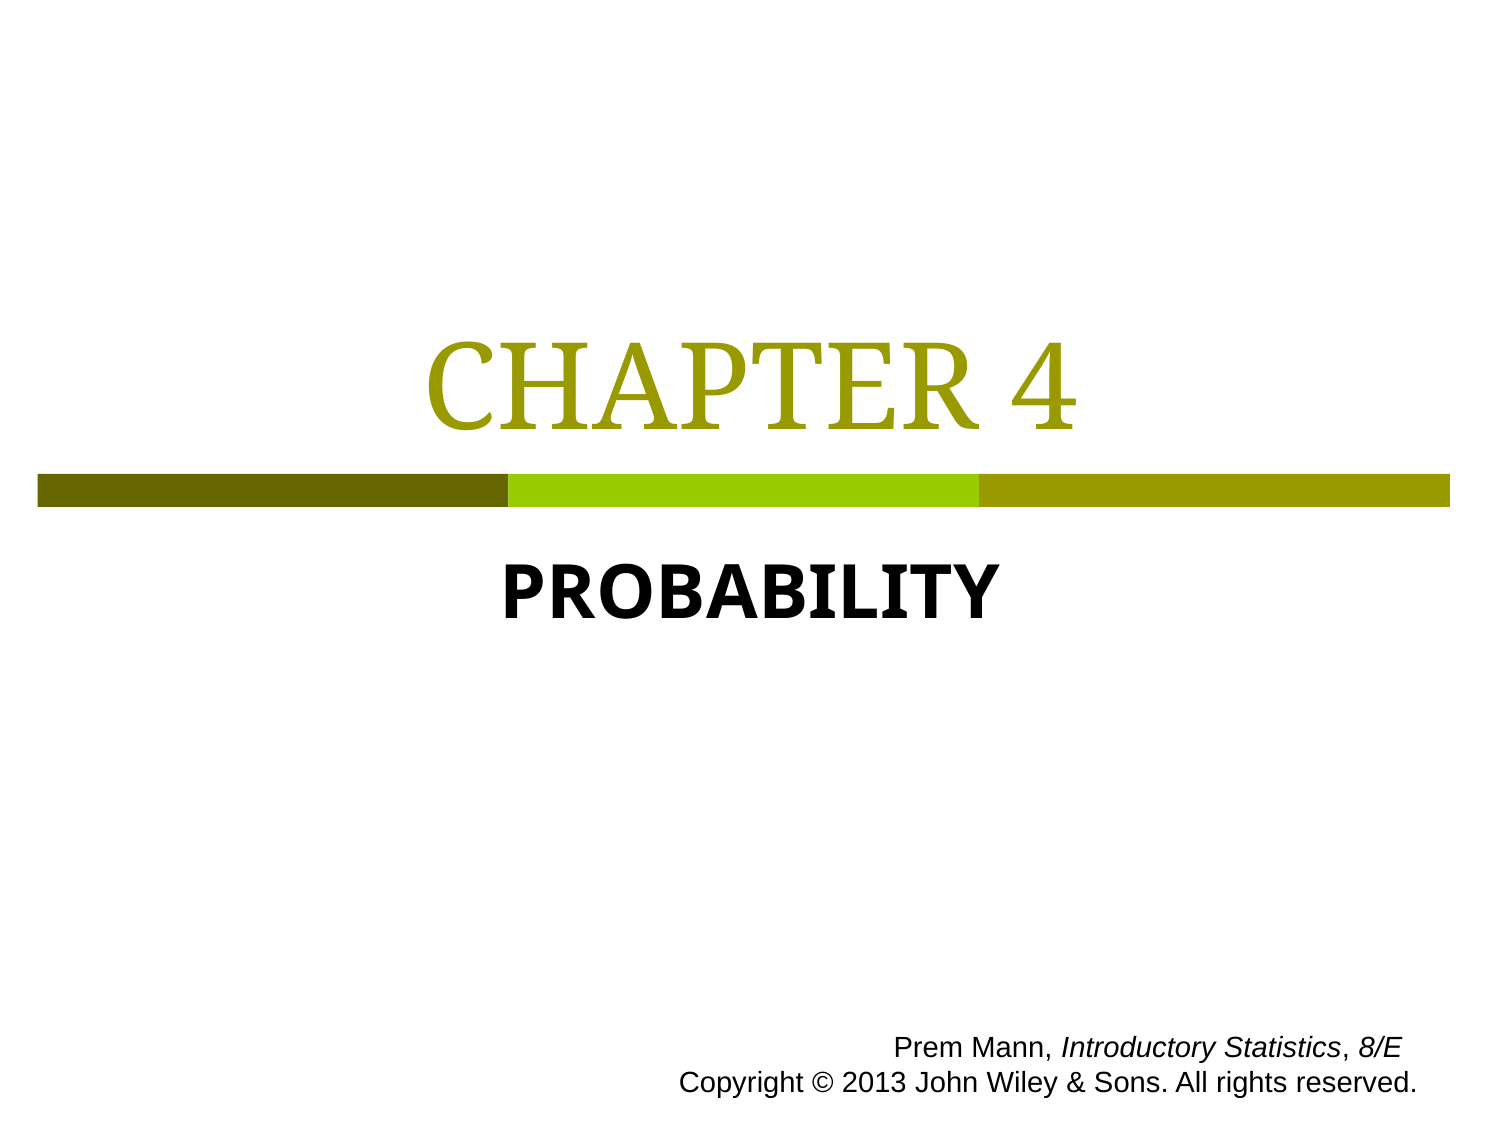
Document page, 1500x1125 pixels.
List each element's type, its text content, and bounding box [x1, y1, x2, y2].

subtitle PROBABILITY [225, 536, 1275, 899]
title CHAPTER 4 [112, 112, 1388, 462]
text_box Prem Mann, Introductory Statistics, 8/E Copyright © 2013 John Wiley & Sons. All rights reserved. [664, 1020, 1449, 1106]
